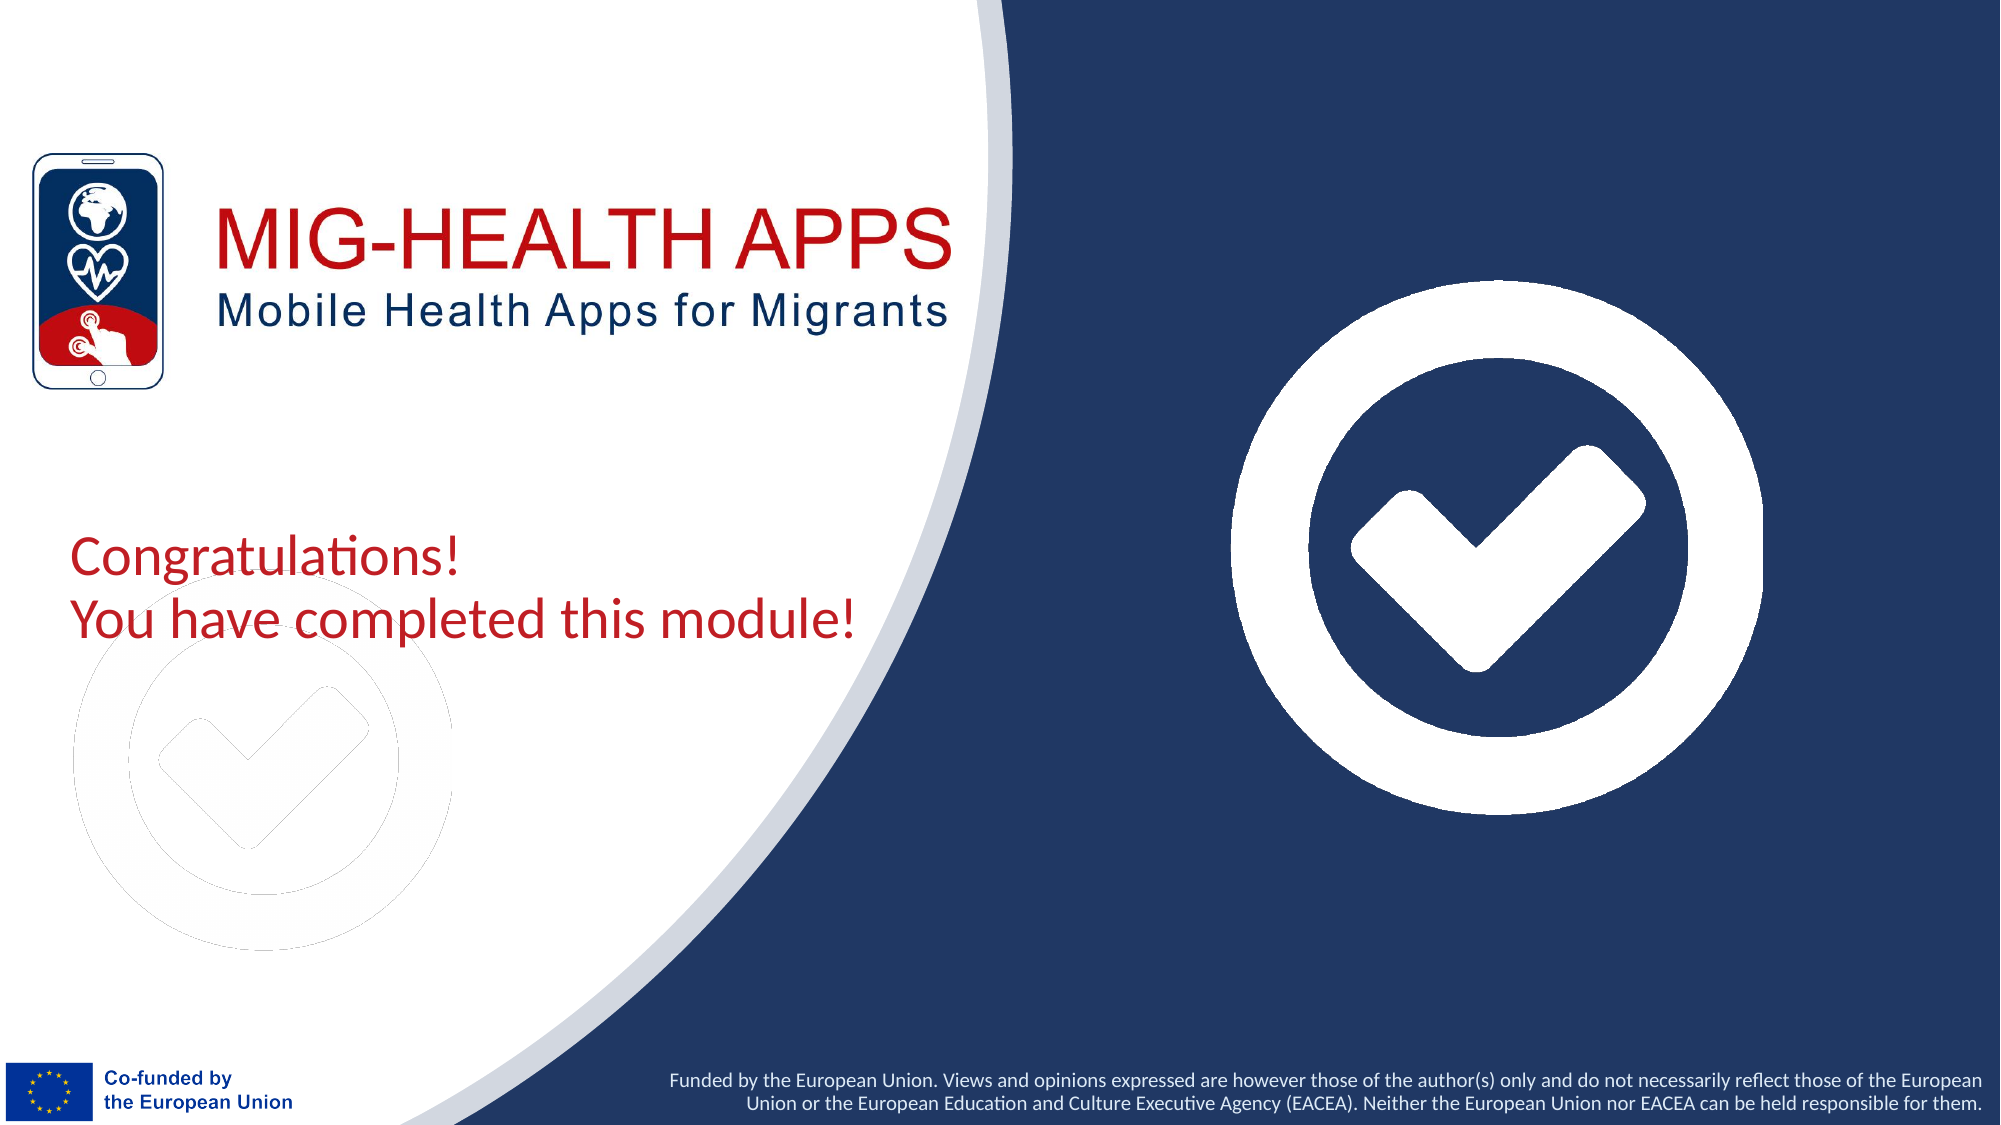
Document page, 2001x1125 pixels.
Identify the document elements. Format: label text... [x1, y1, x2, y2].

text_box [0, 0, 989, 1125]
text_box Congratulations! You have completed this module! [55, 479, 882, 697]
picture [1, 1058, 304, 1125]
text_box Funded by the European Union. Views and opinions expressed are however those of the author(s) only and do not necessarily reflect those of the European Union or the European Education and Culture Executive Agency (EACEA). Neither the European Union nor EACEA can be held responsible for them. [638, 1040, 1999, 1125]
text_box [402, 697, 874, 1125]
text_box [882, 0, 1013, 683]
picture [1226, 279, 1763, 816]
picture [70, 569, 452, 951]
picture [32, 152, 952, 390]
